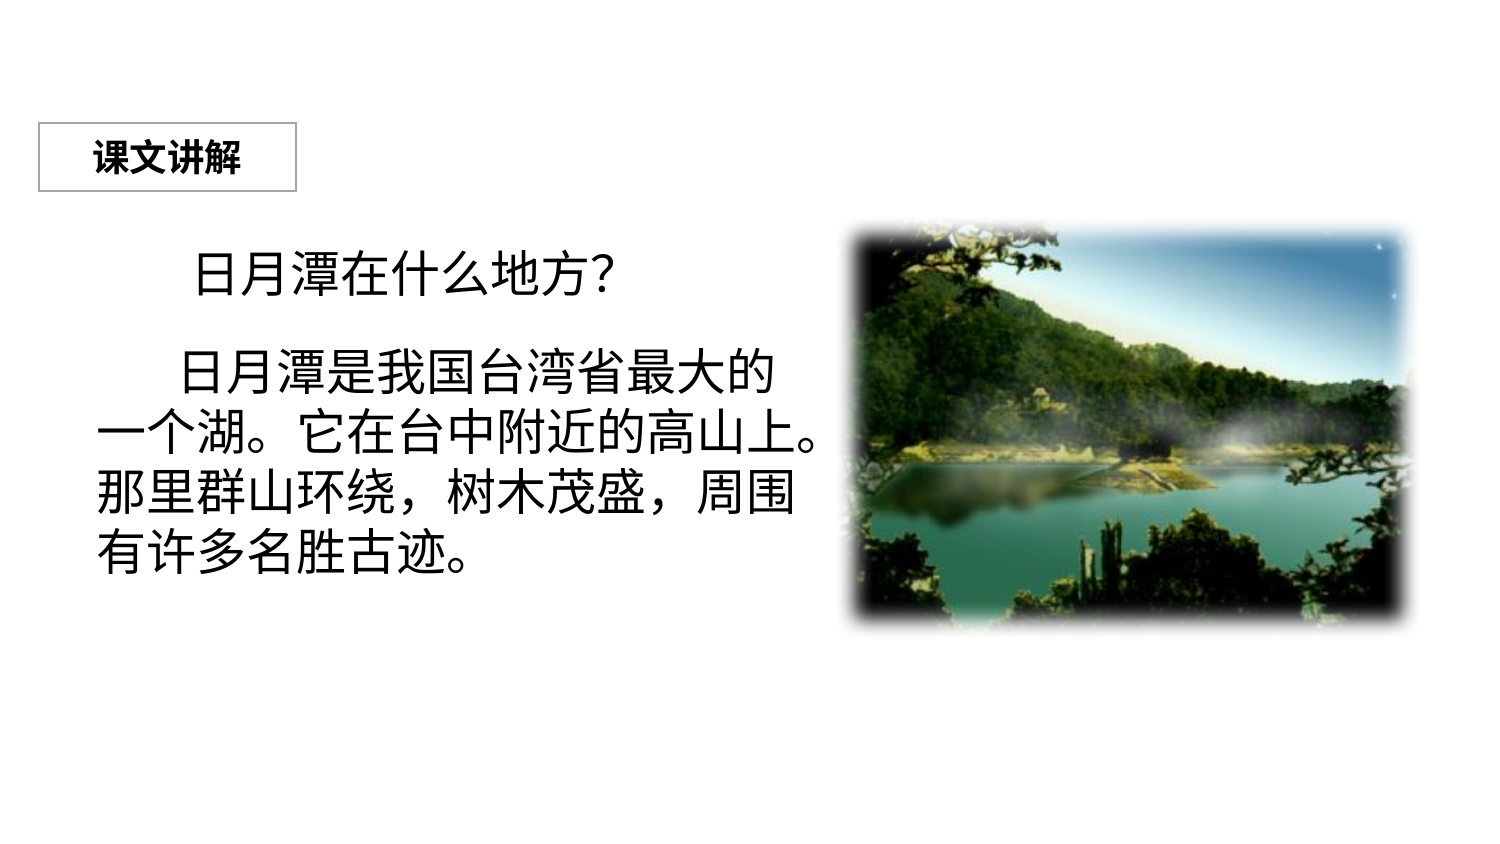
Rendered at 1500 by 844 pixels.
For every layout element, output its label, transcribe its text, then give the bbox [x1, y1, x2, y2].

text_box 日月潭是我国台湾省最大的一个湖。它在台中附近的高山上。那里群山环绕，树木茂盛，周围有许多名胜古迹。 [85, 334, 813, 586]
text_box 日月潭在什么地方？ [144, 237, 783, 309]
text_box 课文讲解 [38, 122, 297, 192]
picture [834, 215, 1421, 640]
